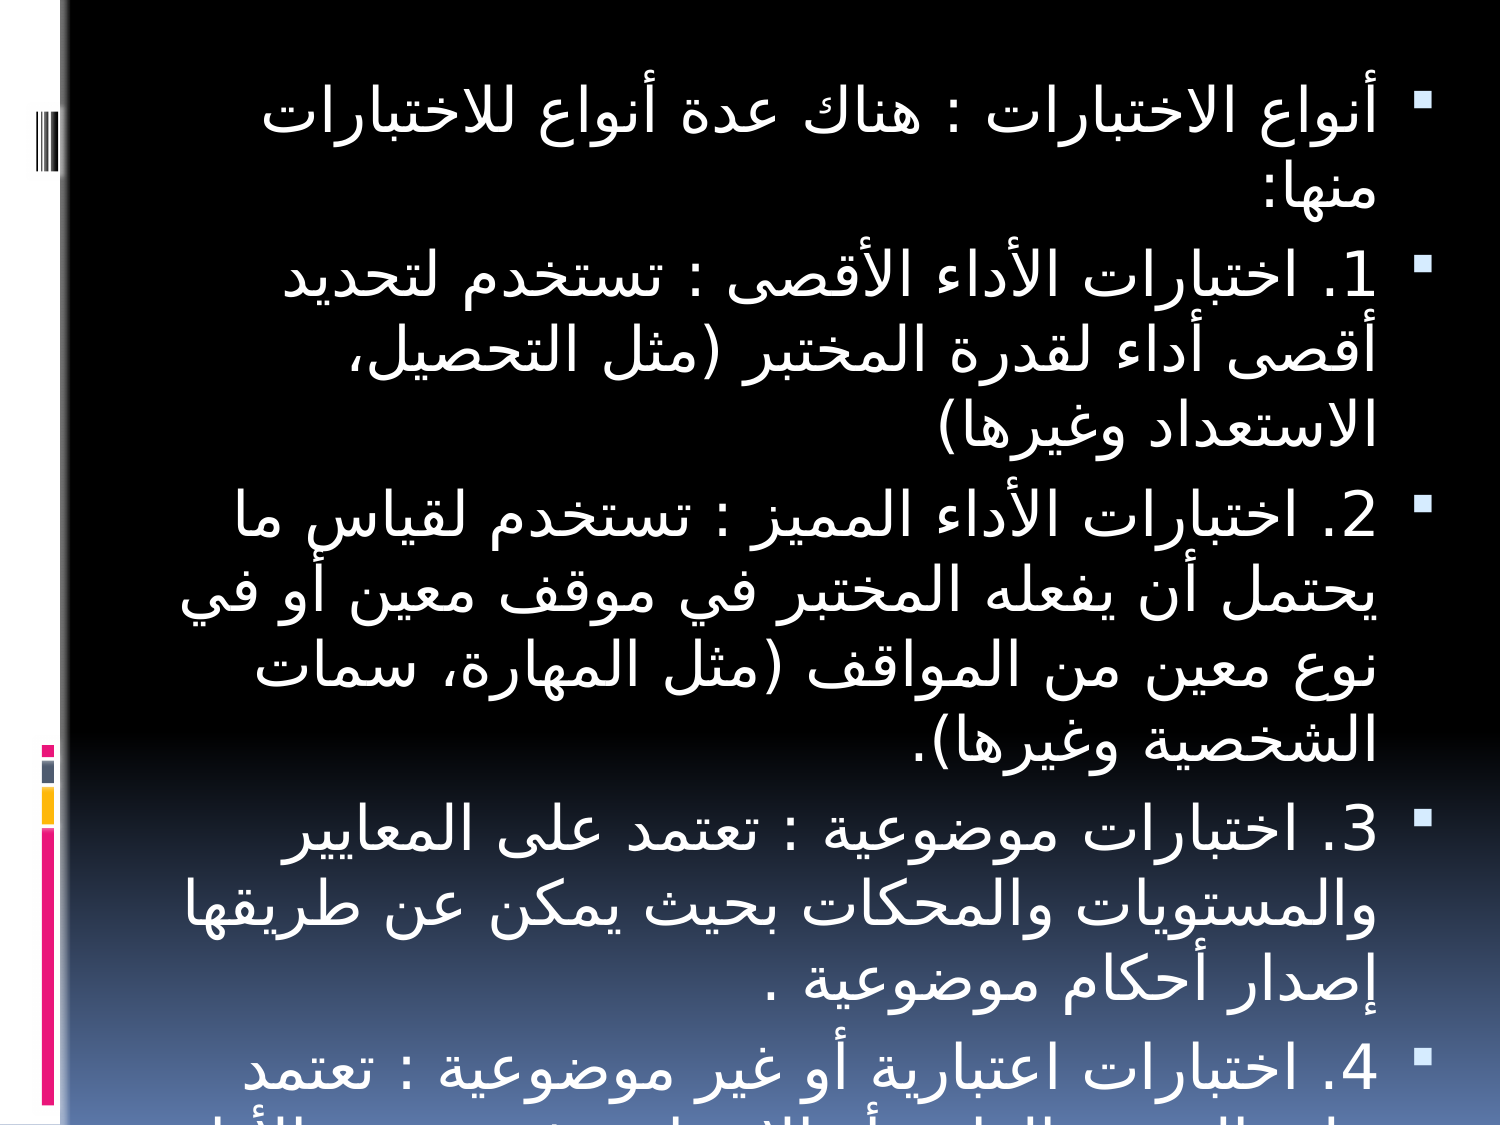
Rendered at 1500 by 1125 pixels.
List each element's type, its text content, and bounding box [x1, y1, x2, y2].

list أنواع الاختبارات : هناك عدة أنواع للاختبارات منها: 1. اختبارات الأداء الأقصى : تستخدم لتحديد أقصى أداء لقدرة المختبر (مثل التحصيل، الاستعداد وغيرها) 2. اختبارات الأداء المميز : تستخدم لقياس ما يحتمل أن يفعله المختبر في موقف معين أو في نوع معين من المواقف (مثل المهارة، سمات الشخصية وغيرها). 3. اختبارات موضوعية : تعتمد على المعايير والمستويات والمحكات بحيث يمكن عن طريقها إصدار أحكام موضوعية . 4. اختبارات اعتبارية أو غير موضوعية : تعتمد على التقرير الذاتي أو الاعتباري في تقويم الأداء 5. اختبارات فردية وجماعية . 6. اختبارات الشفهية والمقال. 7. اختبارات الورقة والقلم ( الاختيار من متعدد ، الصواب والخطأ ) . اختبارات الأداء . 8. اختبارات معيارية المرجع واختبارات محكية المرجع [125, 62, 1463, 1075]
